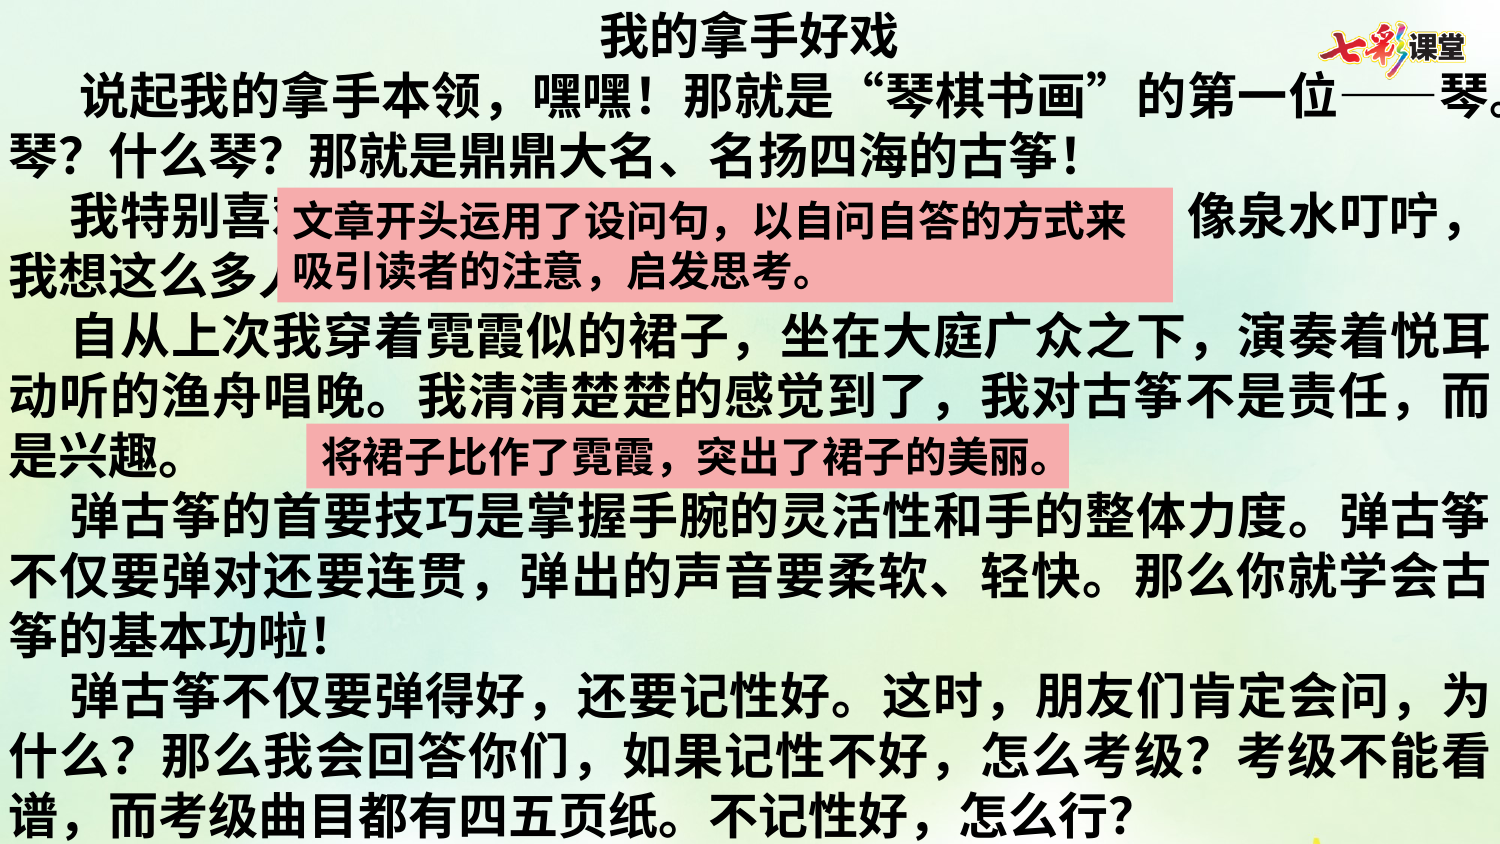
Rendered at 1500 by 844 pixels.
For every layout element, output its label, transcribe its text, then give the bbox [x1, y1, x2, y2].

text_box 我的拿手好戏 说起我的拿手本领，嘿嘿！那就是“琴棋书画”的第一位——琴。琴？什么琴？那就是鼎鼎大名、名扬四海的古筝！ 我特别喜欢弹古筝，因为古筝的琴声像溪水歌唱、像泉水叮咛，我想这么多人喜欢弹古筝，就是因为这些原因吧！ 自从上次我穿着霓霞似的裙子，坐在大庭广众之下，演奏着悦耳动听的渔舟唱晚。我清清楚楚的感觉到了，我对古筝不是责任，而是兴趣。 弹古筝的首要技巧是掌握手腕的灵活性和手的整体力度。弹古筝不仅要弹对还要连贯，弹出的声音要柔软、轻快。那么你就学会古筝的基本功啦！ 弹古筝不仅要弹得好，还要记性好。这时，朋友们肯定会问，为什么？那么我会回答你们，如果记性不好，怎么考级？考级不能看谱，而考级曲目都有四五页纸。不记性好，怎么行？ [0, 0, 1500, 844]
text_box 文章开头运用了设问句，以自问自答的方式来吸引读者的注意，启发思考。 [277, 187, 1173, 303]
text_box 将裙子比作了霓霞，突出了裙子的美丽。 [306, 423, 1069, 489]
